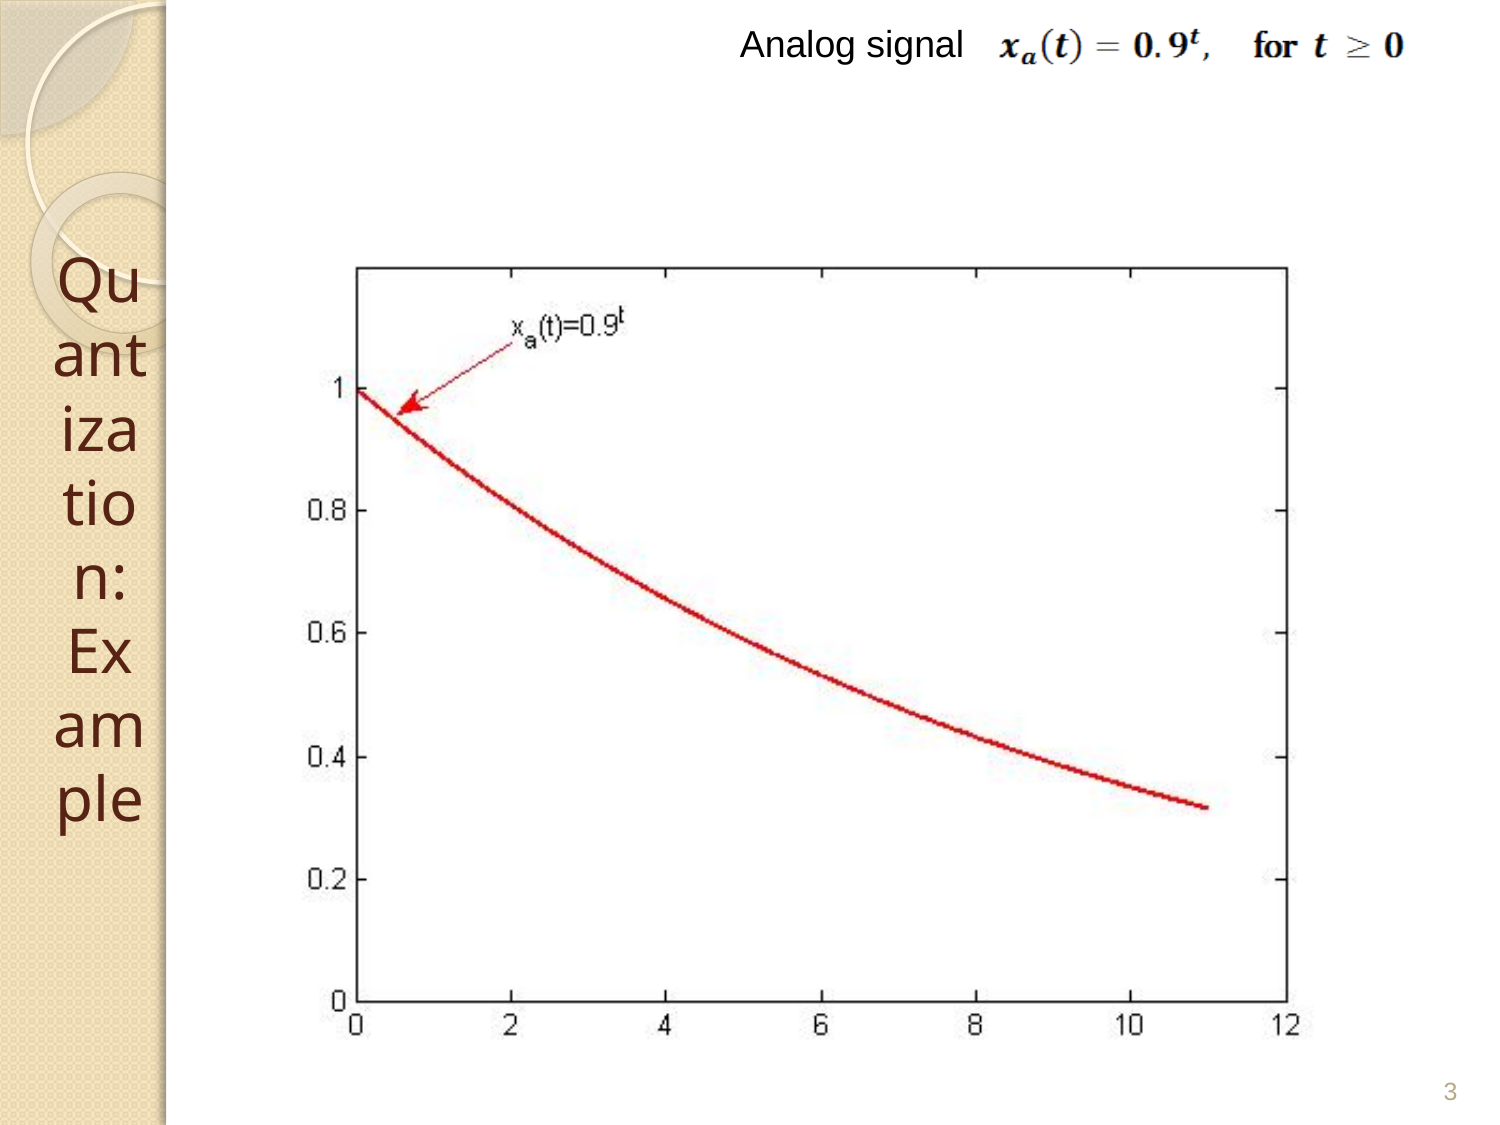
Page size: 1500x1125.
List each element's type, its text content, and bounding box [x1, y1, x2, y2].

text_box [724, 12, 1406, 76]
picture [199, 199, 1401, 1101]
title Quantization: Example [37, 162, 163, 913]
slide_number 3 [1413, 1034, 1488, 1113]
